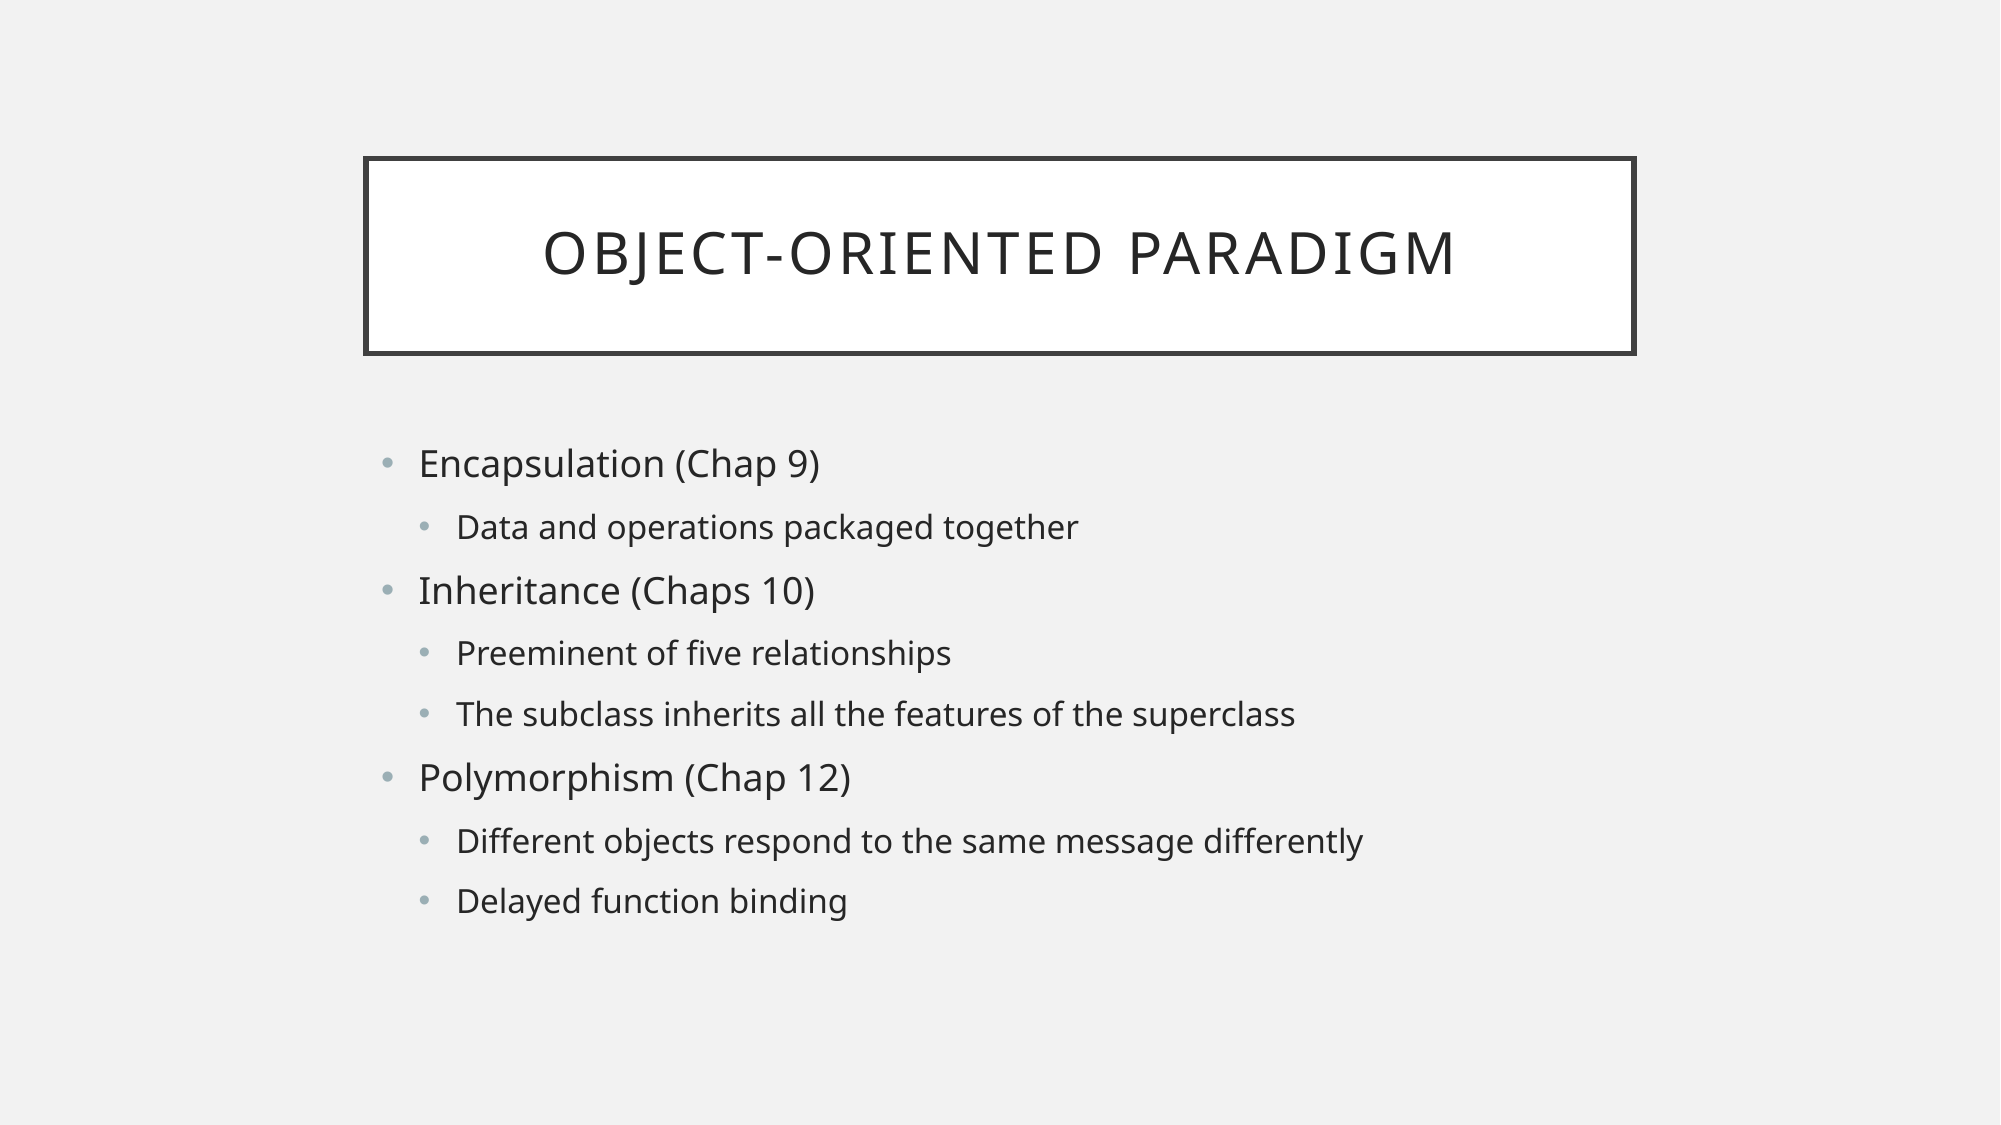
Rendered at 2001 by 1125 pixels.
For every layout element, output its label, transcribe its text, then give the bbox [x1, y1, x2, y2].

list Encapsulation (Chap 9) Data and operations packaged together Inheritance (Chaps 10) Preeminent of five relationships The subclass inherits all the features of the superclass Polymorphism (Chap 12) Different objects respond to the same message differently Delayed function binding [366, 432, 1634, 942]
title Object-Oriented Paradigm [363, 156, 1637, 356]
